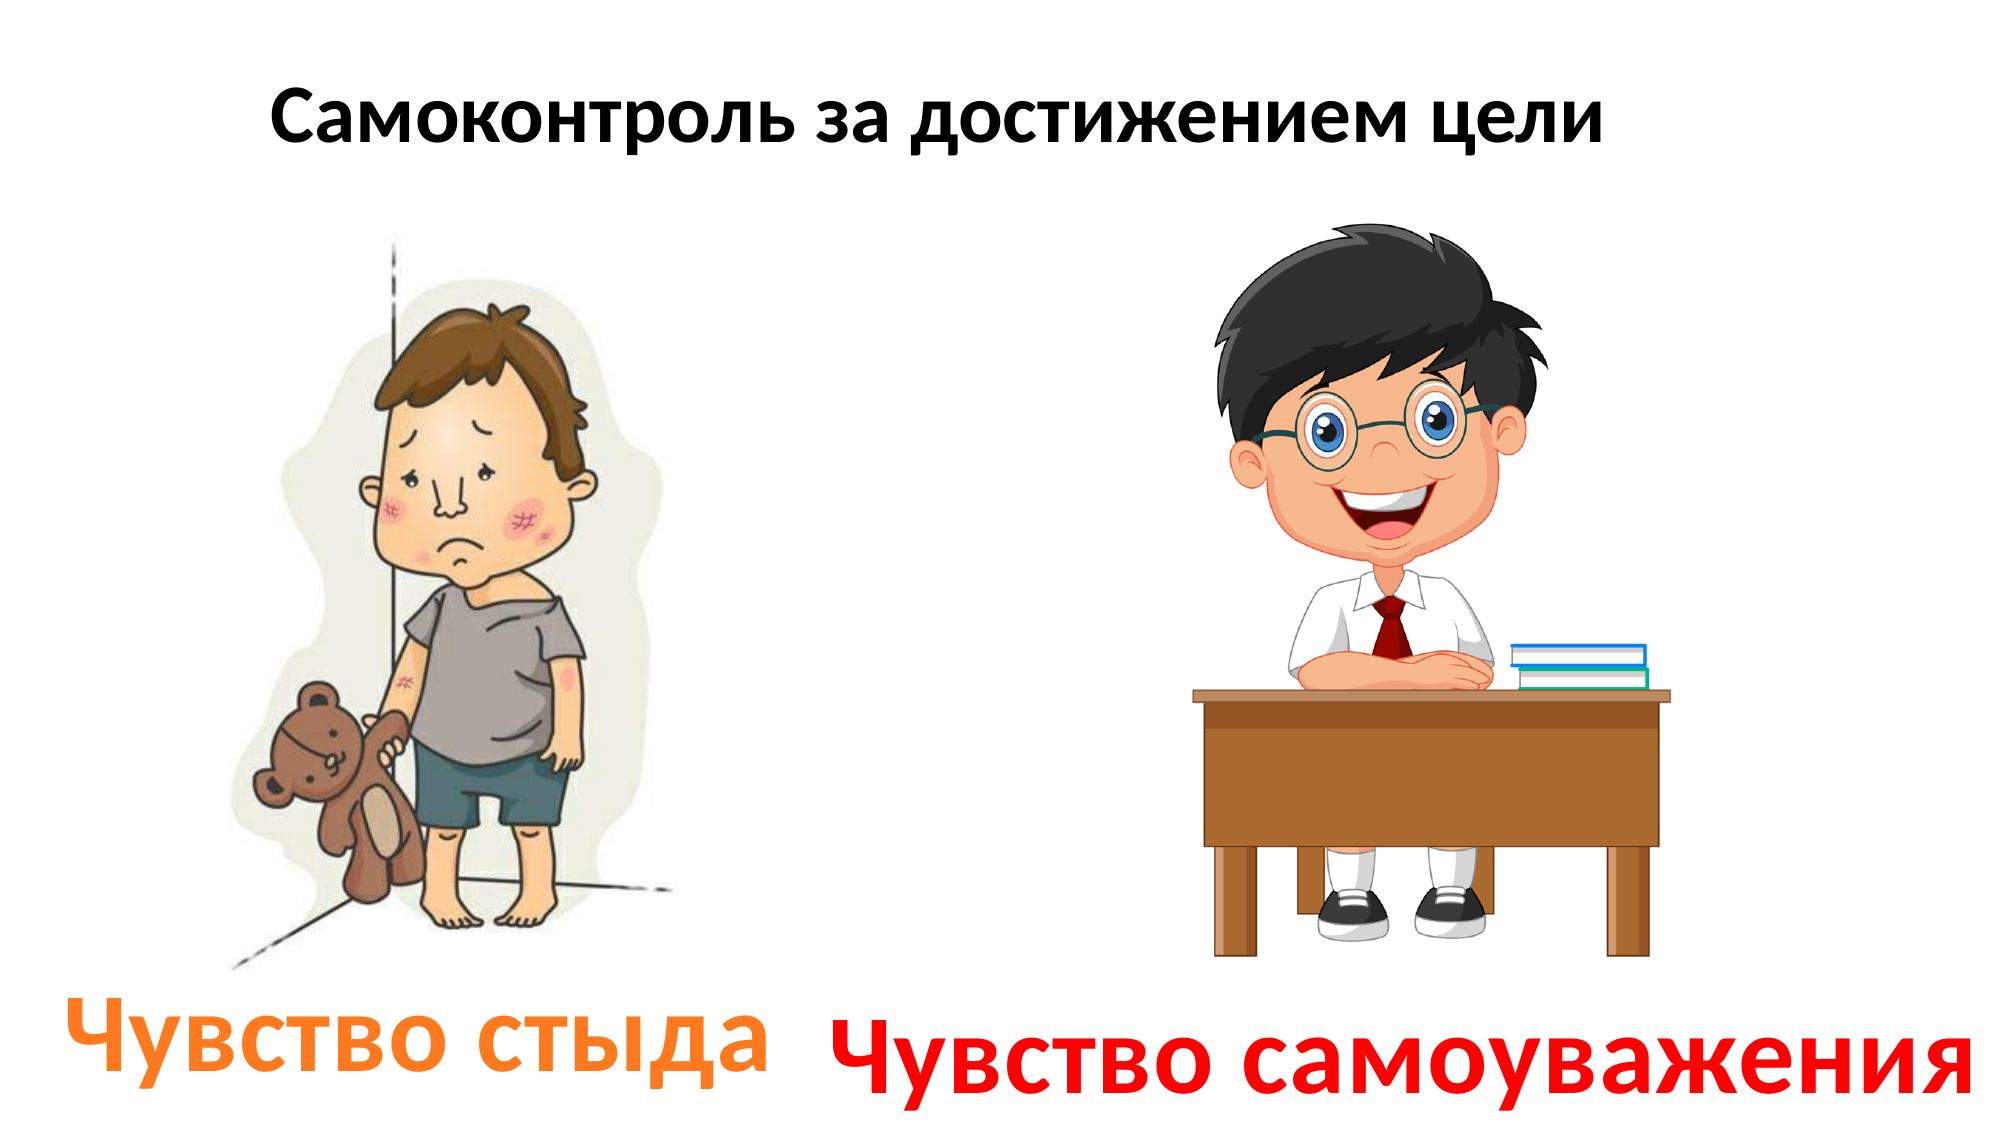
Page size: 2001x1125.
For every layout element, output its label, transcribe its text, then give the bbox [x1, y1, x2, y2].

picture [93, 214, 741, 1058]
picture [1175, 202, 1695, 960]
text_box Чувство стыда [47, 951, 789, 1102]
text_box Самоконтроль за достижением цели [256, 51, 1622, 167]
text_box Чувство самоуважения [813, 973, 1995, 1124]
